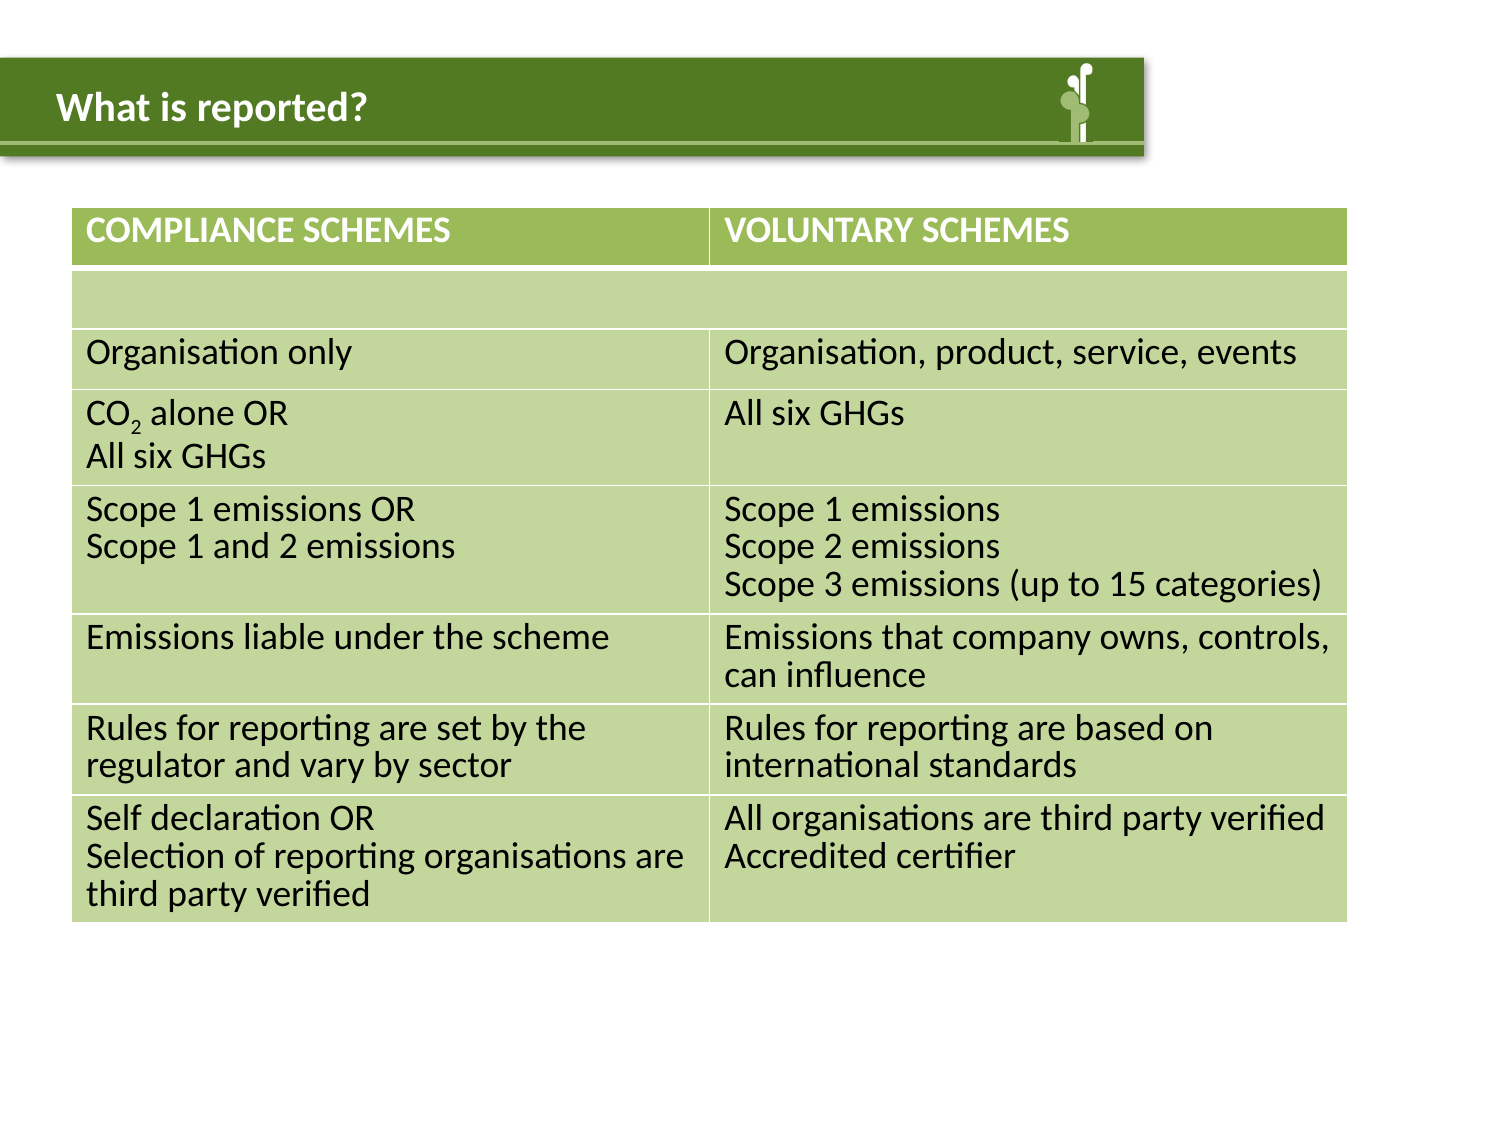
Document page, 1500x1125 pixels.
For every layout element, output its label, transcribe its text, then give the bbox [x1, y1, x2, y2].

table_cell Scope 1 emissions OR Scope 1 and 2 emissions [72, 486, 709, 613]
table_cell All organisations are third party verified Accredited certifier [710, 796, 1347, 922]
table_cell [72, 271, 1347, 328]
table_cell Scope 1 emissions Scope 2 emissions Scope 3 emissions (up to 15 categories) [710, 486, 1347, 613]
table_header COMPLIANCE SCHEMES [72, 208, 709, 265]
table_cell Self declaration OR Selection of reporting organisations are third party verified [72, 796, 709, 922]
table_cell Emissions liable under the scheme [72, 615, 709, 703]
table_cell Organisation only [72, 330, 709, 389]
table_cell Organisation, product, service, events [710, 330, 1347, 389]
table_header VOLUNTARY SCHEMES [710, 208, 1347, 265]
table_cell Rules for reporting are set by the regulator and vary by sector [72, 705, 709, 794]
table_cell CO2 alone OR All six GHGs [72, 390, 709, 485]
table_cell All six GHGs [710, 390, 1347, 485]
table_cell Rules for reporting are based on international standards [710, 705, 1347, 794]
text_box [0, 57, 1145, 157]
table_cell Emissions that company owns, controls, can influence [710, 615, 1347, 703]
